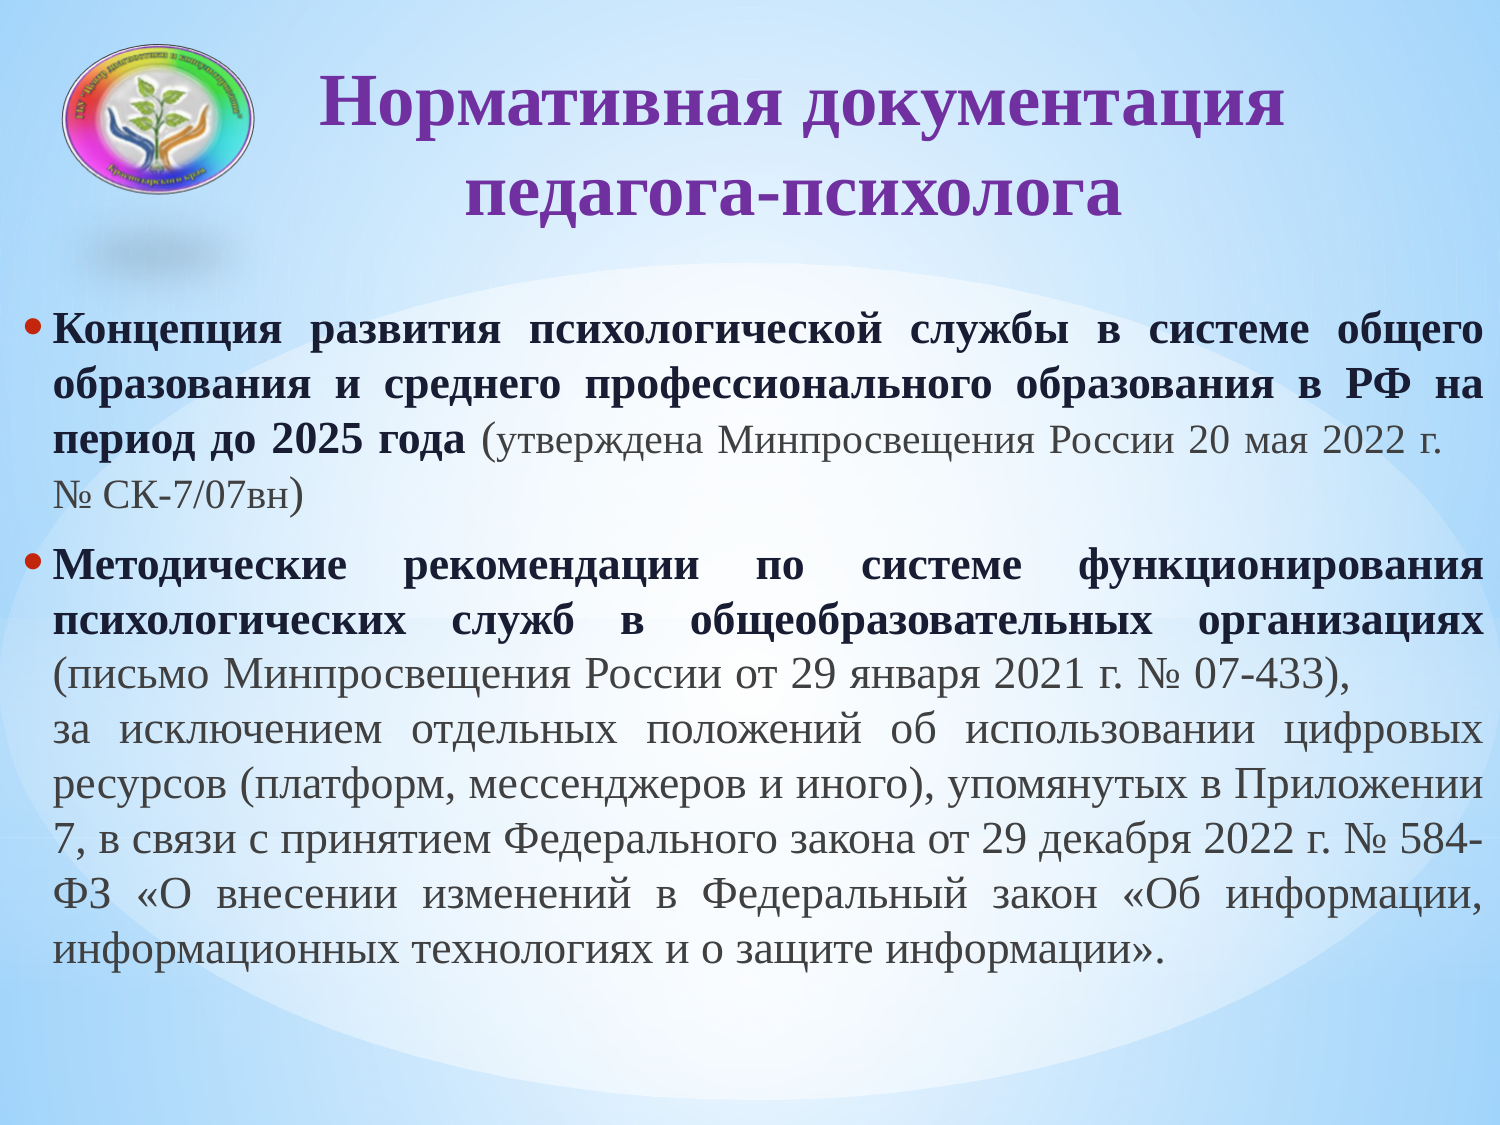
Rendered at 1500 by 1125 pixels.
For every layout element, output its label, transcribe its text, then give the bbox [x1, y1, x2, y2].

picture [17, 42, 300, 334]
list Концепция развития психологической службы в системе общего образования и среднего профессионального образования в РФ на период до 2025 года (утверждена Минпросвещения России 20 мая 2022 г. № СК-7/07вн) Методические рекомендации по системе функционирования психологических служб в общеобразовательных организациях (письмо Минпросвещения России от 29 января 2021 г. № 07-433), за исключением отдельных положений об использовании цифровых ресурсов (платформ, мессенджеров и иного), упомянутых в Приложении 7, в связи с принятием Федерального закона от 29 декабря 2022 г. № 584-ФЗ «О внесении изменений в Федеральный закон «Об информации, информационных технологиях и о защите информации». [0, 290, 1500, 1047]
title Нормативная документация педагога-психолога [302, 42, 1400, 268]
